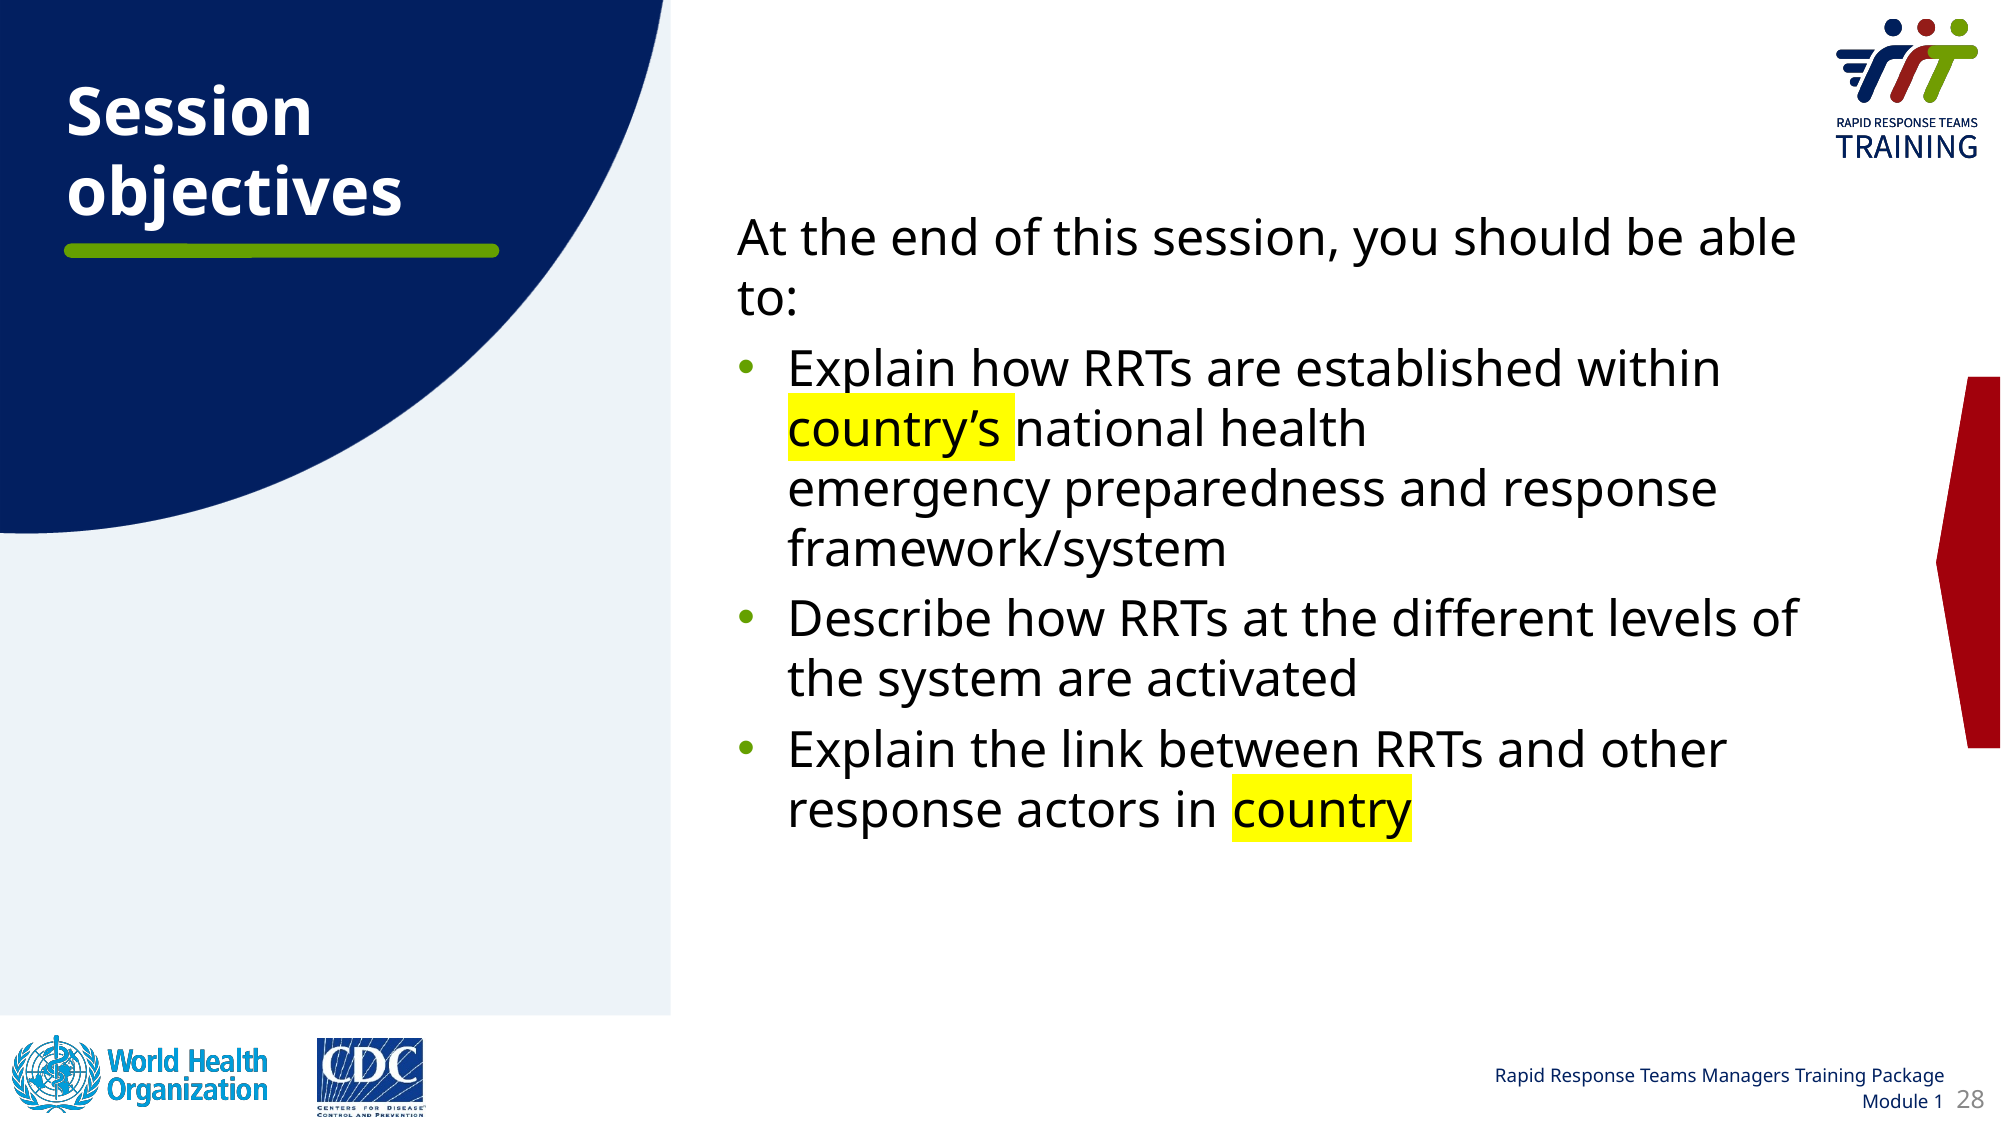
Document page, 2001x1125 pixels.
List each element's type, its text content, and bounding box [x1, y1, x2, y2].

picture [30, 1083, 37, 1091]
picture [317, 1038, 426, 1117]
picture [1835, 19, 1978, 167]
picture [24, 1054, 36, 1087]
picture [50, 1108, 62, 1113]
text_box Session objectives [59, 61, 531, 237]
picture [40, 1062, 47, 1070]
picture [71, 1053, 90, 1091]
text_box At the end of this session, you should be able to: ​ Explain how RRTs are established within country’s national health emergency preparedness and response framework​/system Describe how RRTs at the different levels of the system are activated Explain the link between RRTs and other response actors in country [729, 198, 1887, 845]
picture [34, 1054, 43, 1078]
text_box 28 [1557, 1075, 1993, 1121]
picture [22, 1062, 26, 1077]
text_box [1936, 376, 2000, 749]
picture [46, 1056, 54, 1062]
picture [12, 1035, 54, 1068]
picture [0, 0, 670, 538]
picture [59, 1035, 267, 1113]
picture [12, 1083, 48, 1113]
picture [36, 1088, 78, 1105]
